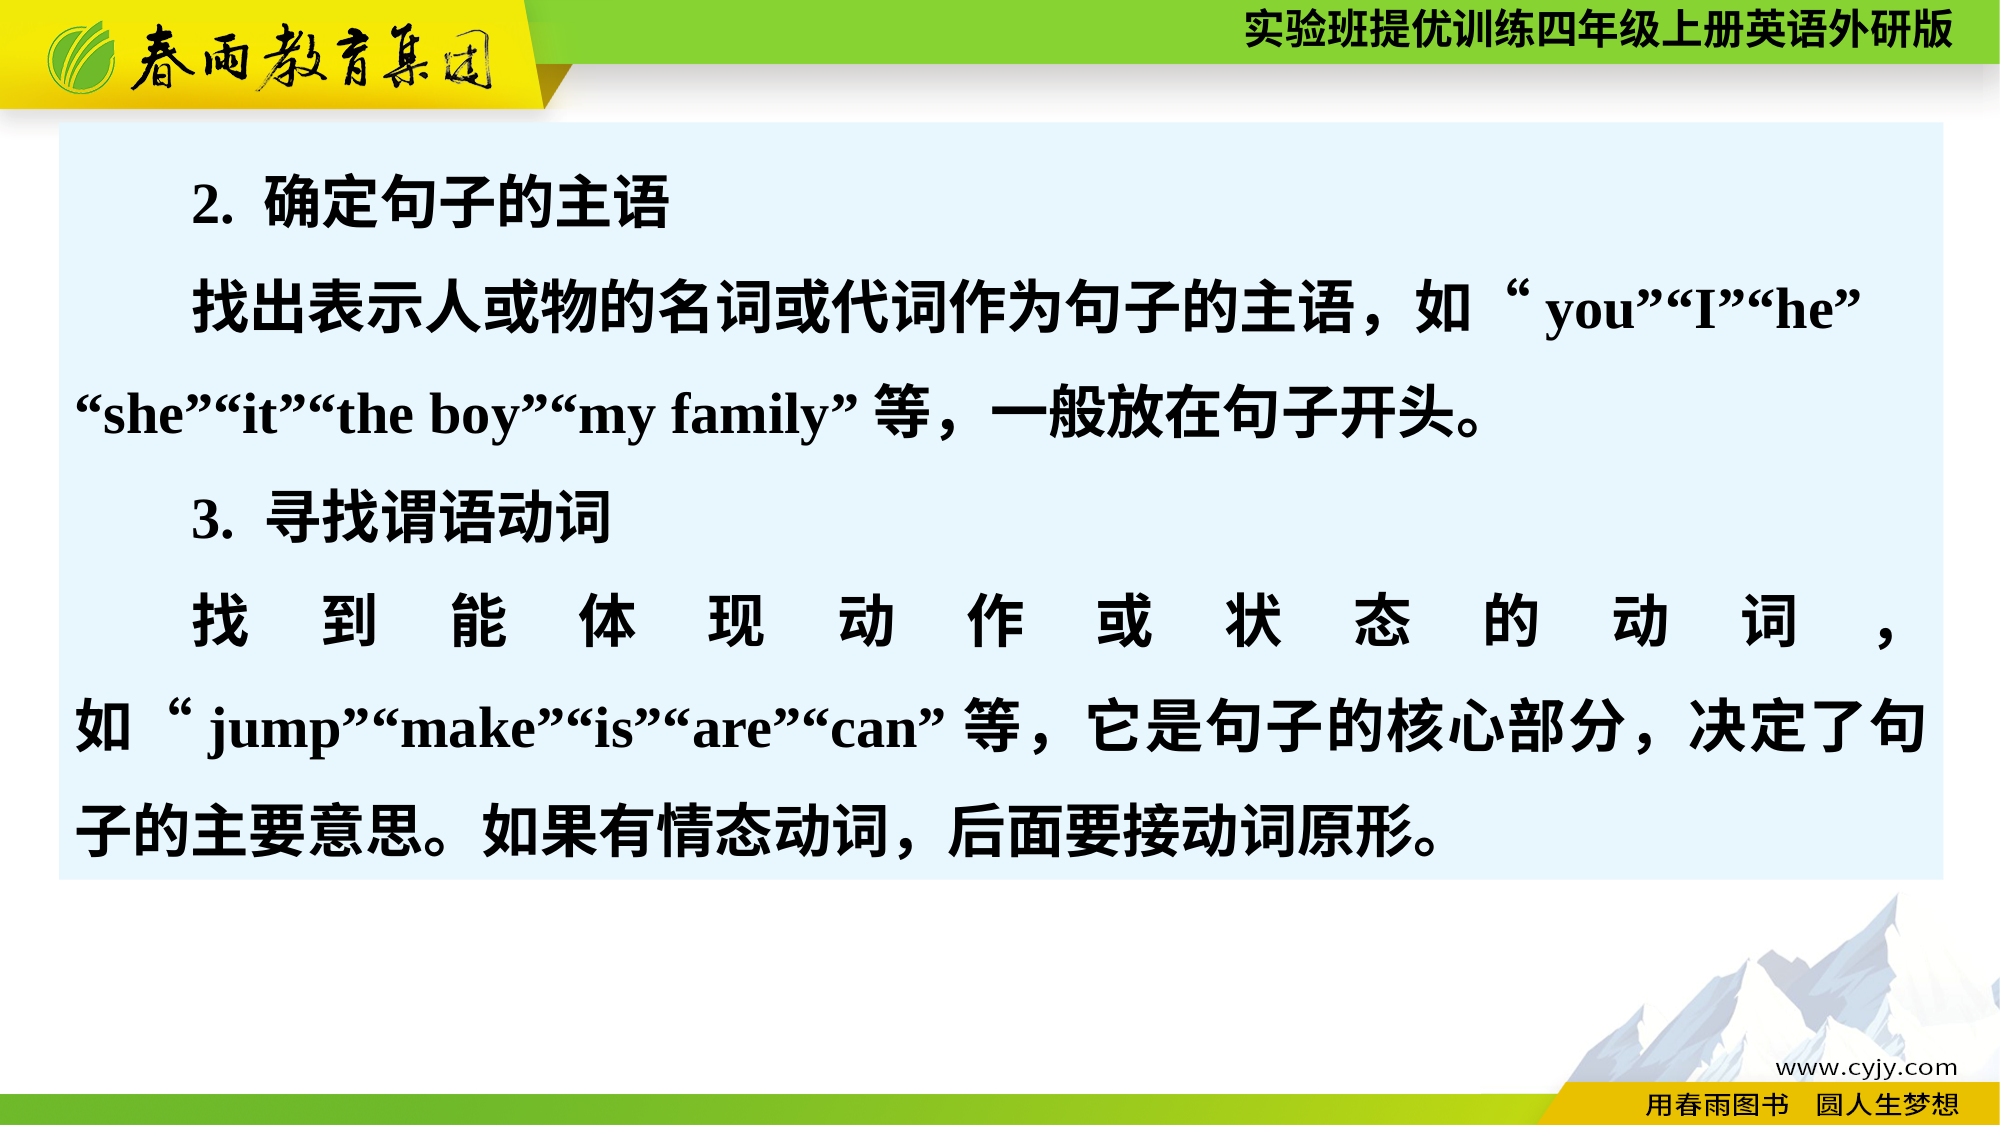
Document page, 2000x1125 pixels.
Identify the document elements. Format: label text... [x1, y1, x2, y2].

list 2. 确定句子的主语 找出表示人或物的名词或代词作为句子的主语，如“you”“I”“he” “she”“it”“the boy”“my family”等，一般放在句子开头。 3. 寻找谓语动词 找到能体现动作或状态的动词，如“jump”“make”“is”“are”“can”等，它是句子的核心部分，决定了句子的主要意思。如果有情态动词，后面要接动词原形。 [59, 122, 1944, 880]
picture [0, 0, 2000, 1125]
